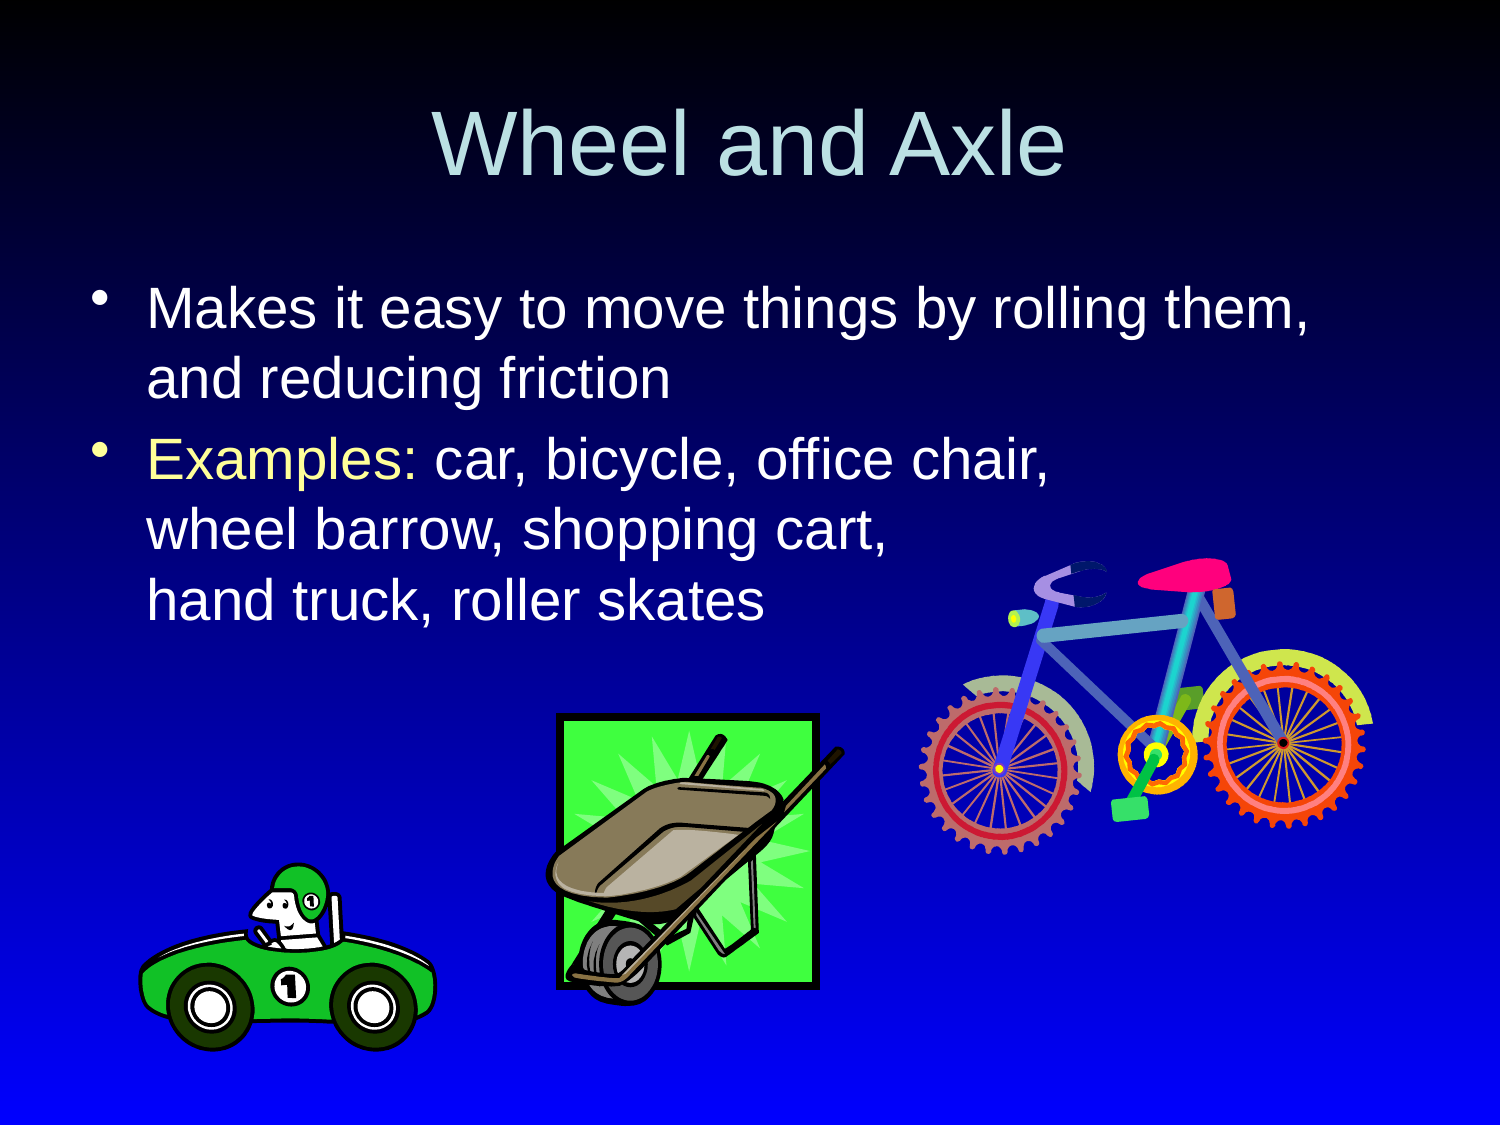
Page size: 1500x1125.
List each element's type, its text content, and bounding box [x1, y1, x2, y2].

picture [912, 549, 1376, 850]
picture [137, 862, 438, 1052]
title Wheel and Axle [74, 44, 1426, 233]
list Makes it easy to move things by rolling them, and reducing friction Examples: car, bicycle, office chair, wheel barrow, shopping cart, hand truck, roller skates [74, 262, 1426, 813]
picture [524, 712, 846, 1009]
